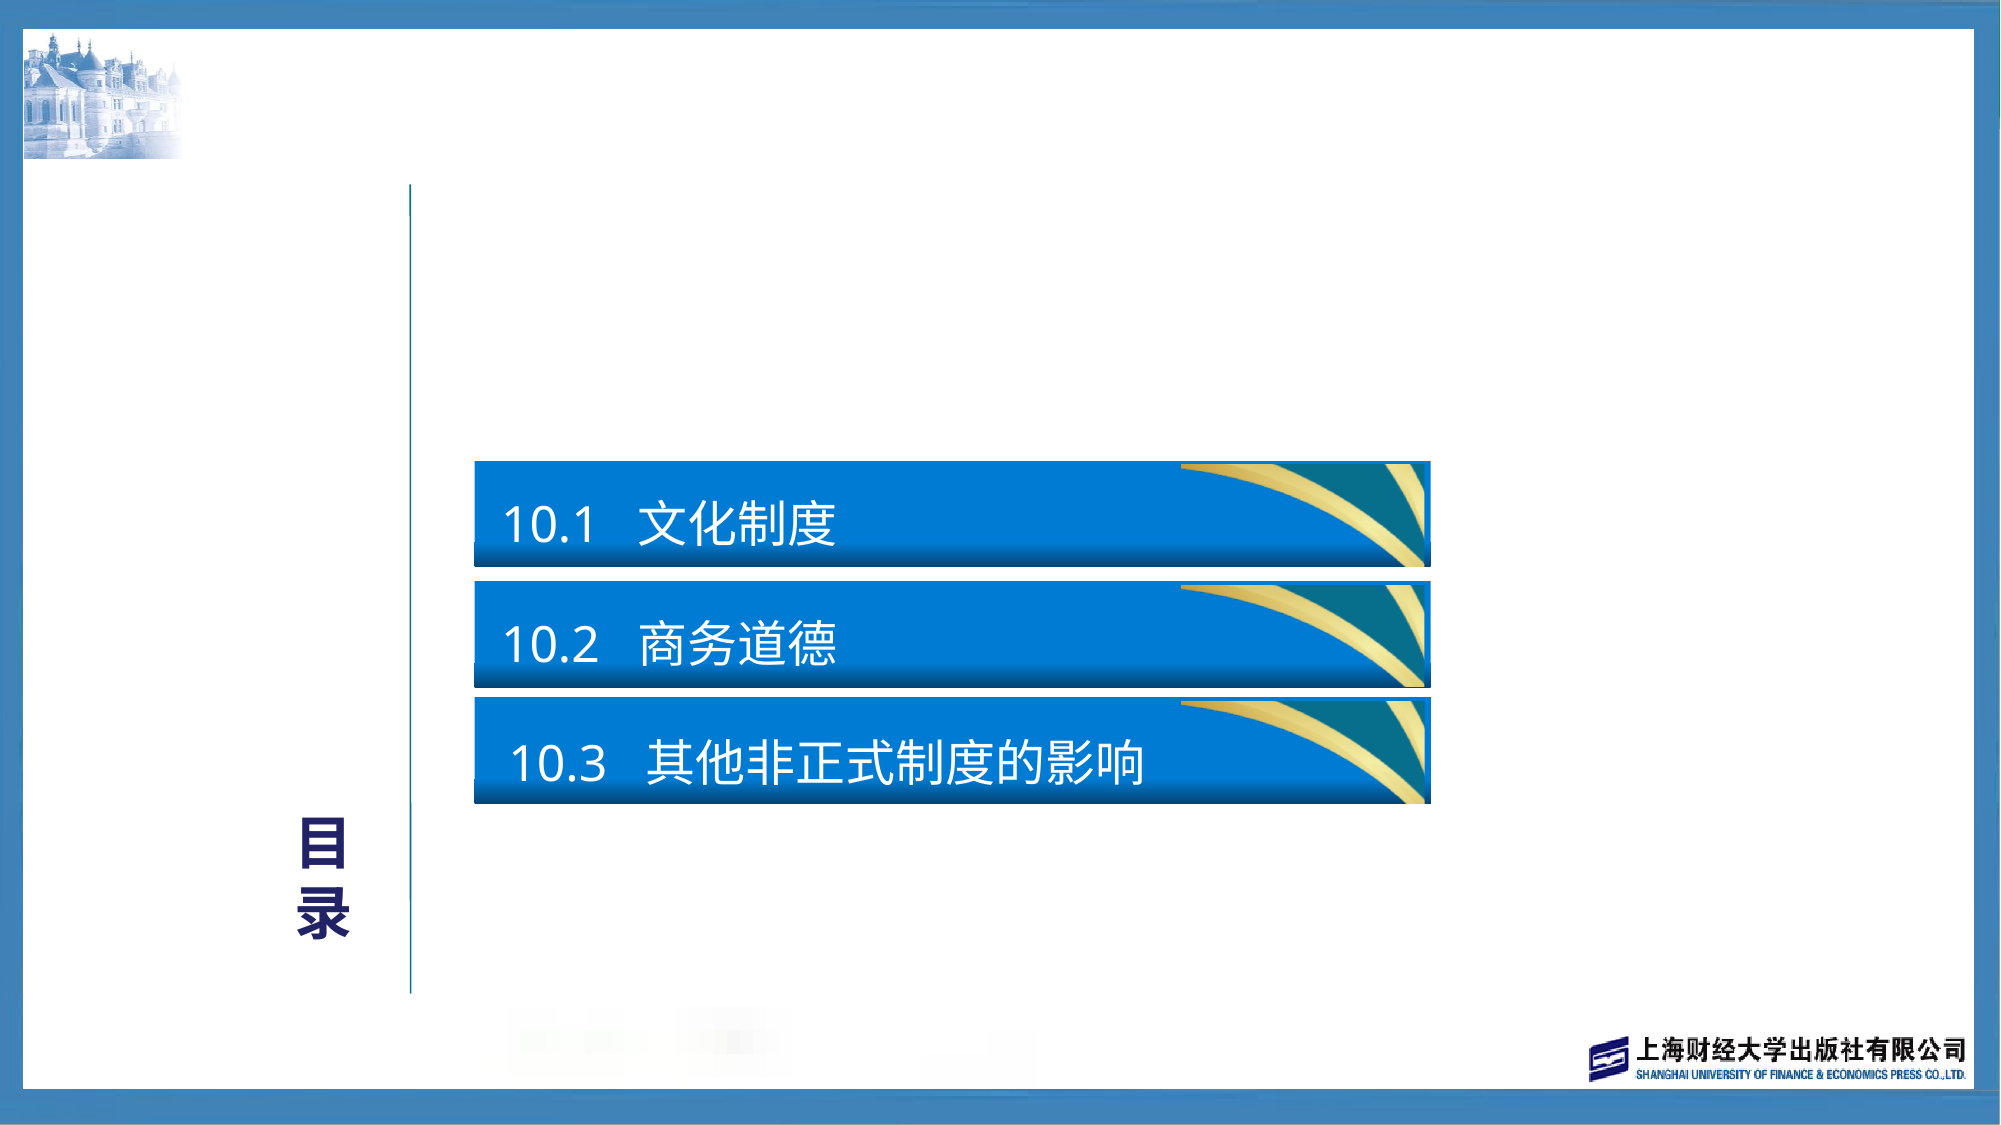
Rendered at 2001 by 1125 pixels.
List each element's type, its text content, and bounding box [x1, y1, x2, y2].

text_box 目录 [280, 798, 363, 954]
picture [0, 0, 2001, 1125]
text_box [437, 461, 1431, 804]
